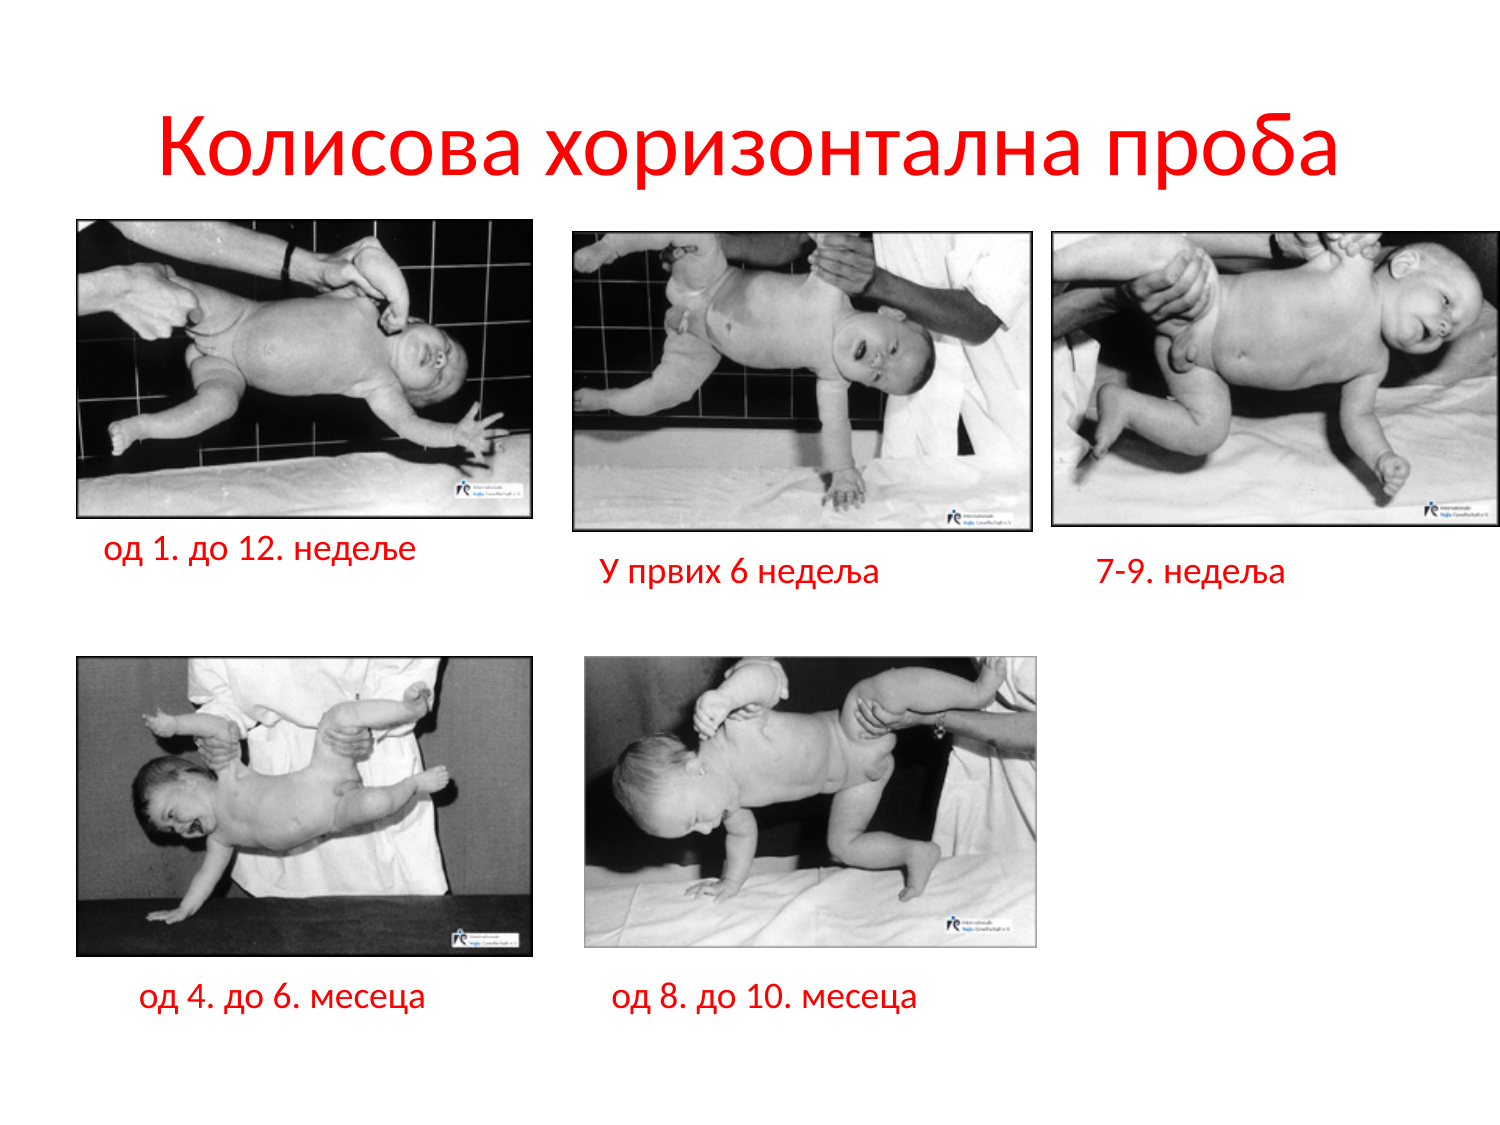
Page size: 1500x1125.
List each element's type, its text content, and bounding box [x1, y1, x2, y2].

title Колисова хоризонтална проба [75, 45, 1425, 233]
text_box У првих 6 недеља [584, 541, 951, 599]
text_box од 8. до 10. месеца [596, 964, 1069, 1024]
picture [584, 656, 1037, 948]
text_box од 1. до 12. недеље [88, 526, 455, 575]
picture [1051, 231, 1500, 528]
picture [76, 219, 534, 519]
picture [76, 656, 534, 958]
text_box 7-9. недеља [1080, 538, 1447, 599]
picture [572, 231, 1033, 532]
text_box од 4. до 6. месеца [123, 964, 596, 1024]
